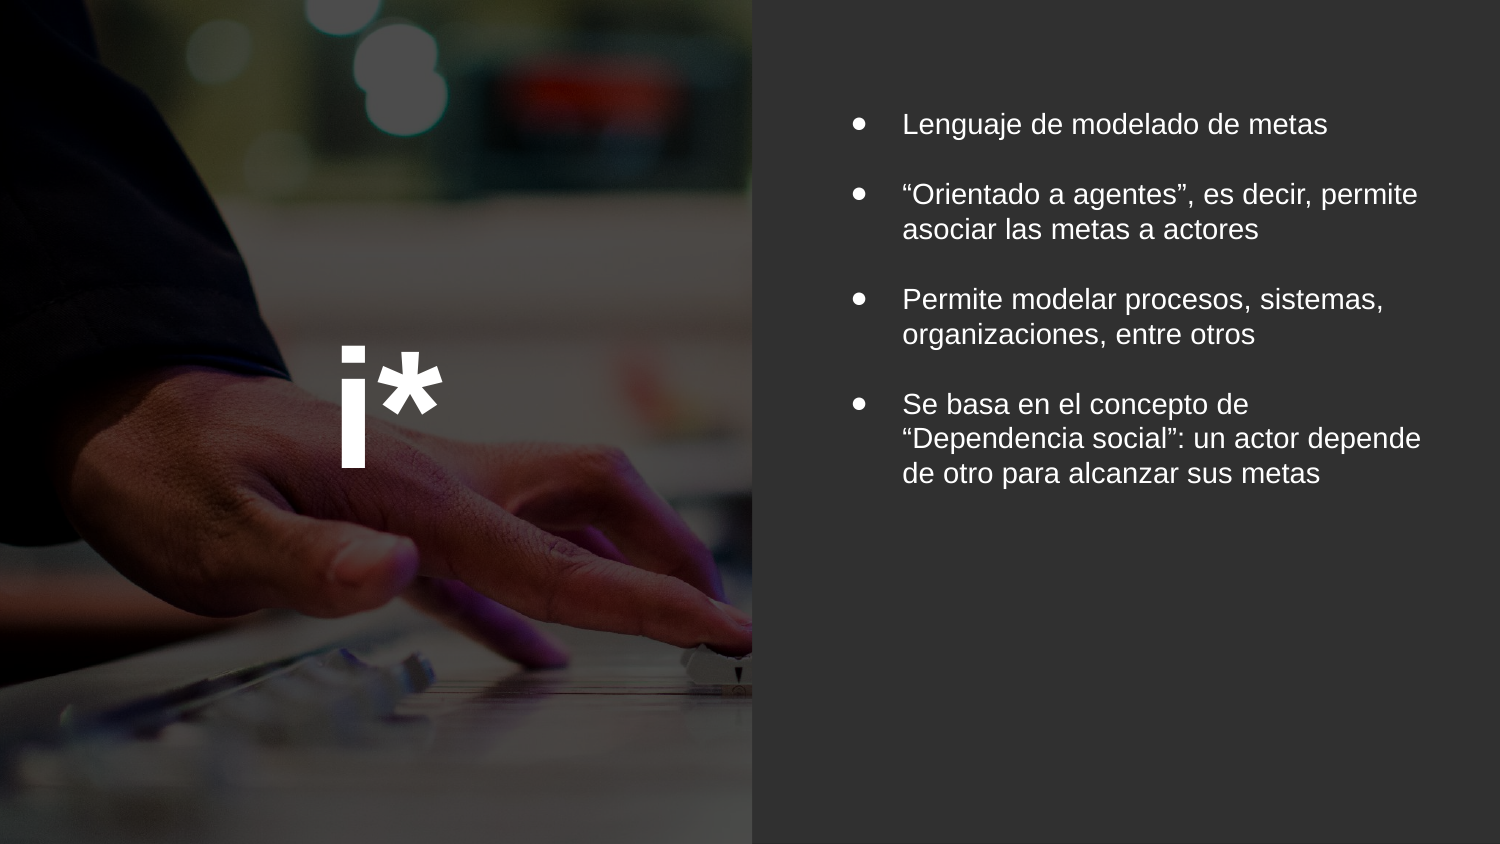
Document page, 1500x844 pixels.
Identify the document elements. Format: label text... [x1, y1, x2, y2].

picture [0, 0, 753, 844]
text_box Lenguaje de modelado de metas “Orientado a agentes”, es decir, permite asociar las metas a actores Permite modelar procesos, sistemas, organizaciones, entre otros Se basa en el concepto de “Dependencia social”: un actor depende de otro para alcanzar sus metas [812, 90, 1440, 191]
